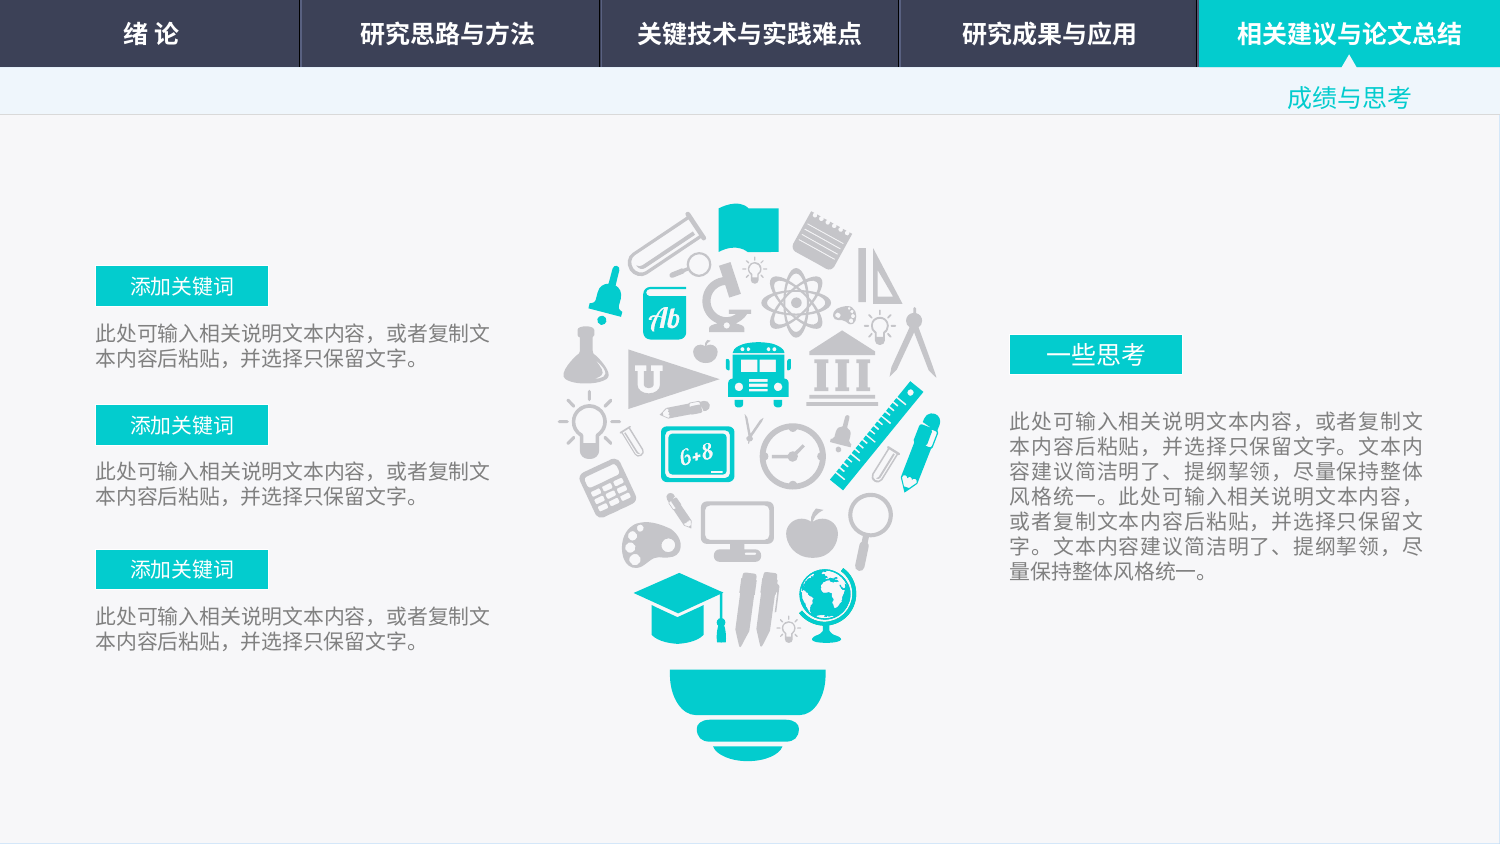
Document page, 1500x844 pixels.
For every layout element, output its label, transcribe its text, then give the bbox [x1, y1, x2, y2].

text_box 绪 论 [0, 9, 297, 59]
text_box 成绩与思考 [1272, 59, 1428, 120]
text_box 此处可输入相关说明文本内容，或者复制文本内容后粘贴，并选择只保留文字。 [95, 603, 491, 654]
text_box 此处可输入相关说明文本内容，或者复制文本内容后粘贴，并选择只保留文字。 [95, 320, 491, 371]
text_box 研究思路与方法 [297, 9, 599, 59]
text_box 相关建议与论文总结 [1199, 9, 1500, 59]
text_box 研究成果与应用 [899, 9, 1199, 59]
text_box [557, 197, 942, 762]
text_box 添加关键词 [94, 403, 270, 447]
text_box 添加关键词 [94, 547, 270, 592]
text_box 此处可输入相关说明文本内容，或者复制文本内容后粘贴，并选择只保留文字。 [95, 458, 491, 509]
text_box 一些思考 [1008, 332, 1185, 377]
text_box 关键技术与实践难点 [599, 9, 899, 59]
text_box 添加关键词 [94, 264, 270, 308]
text_box 此处可输入相关说明文本内容，或者复制文本内容后粘贴，并选择只保留文字。文本内容建议简洁明了、提纲挈领，尽量保持整体风格统一。此处可输入相关说明文本内容，或者复制文本内容后粘贴，并选择只保留文字。文本内容建议简洁明了、提纲挈领，尽量保持整体风格统一。 [1009, 408, 1424, 584]
